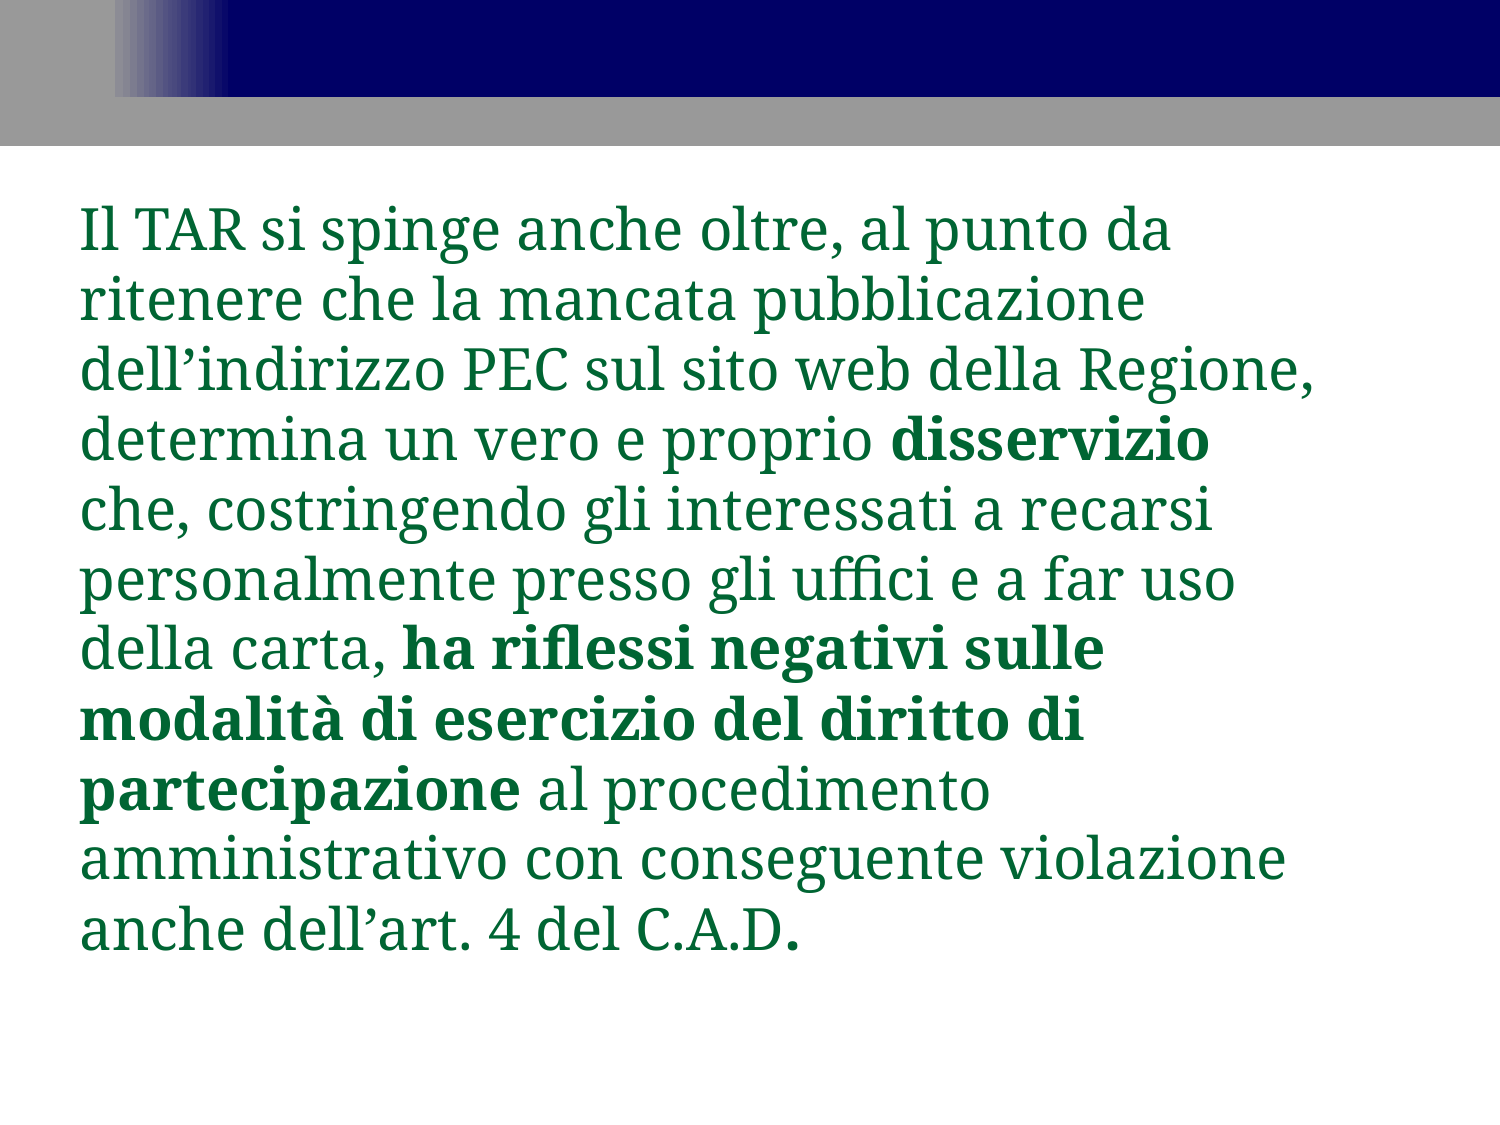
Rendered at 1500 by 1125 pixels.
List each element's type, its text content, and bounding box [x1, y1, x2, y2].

text_box [93, 0, 1500, 129]
picture [0, 0, 1500, 1125]
text_box Il TAR si spinge anche oltre, al punto da ritenere che la mancata pubblicazione dell’indirizzo PEC sul sito web della Regione, determina un vero e proprio disservizio che, costringendo gli interessati a recarsi personalmente presso gli uffici e a far uso della carta, ha riflessi negativi sulle modalità di esercizio del diritto di partecipazione al procedimento amministrativo con conseguente violazione anche dell’art. 4 del C.A.D. [64, 184, 1343, 969]
